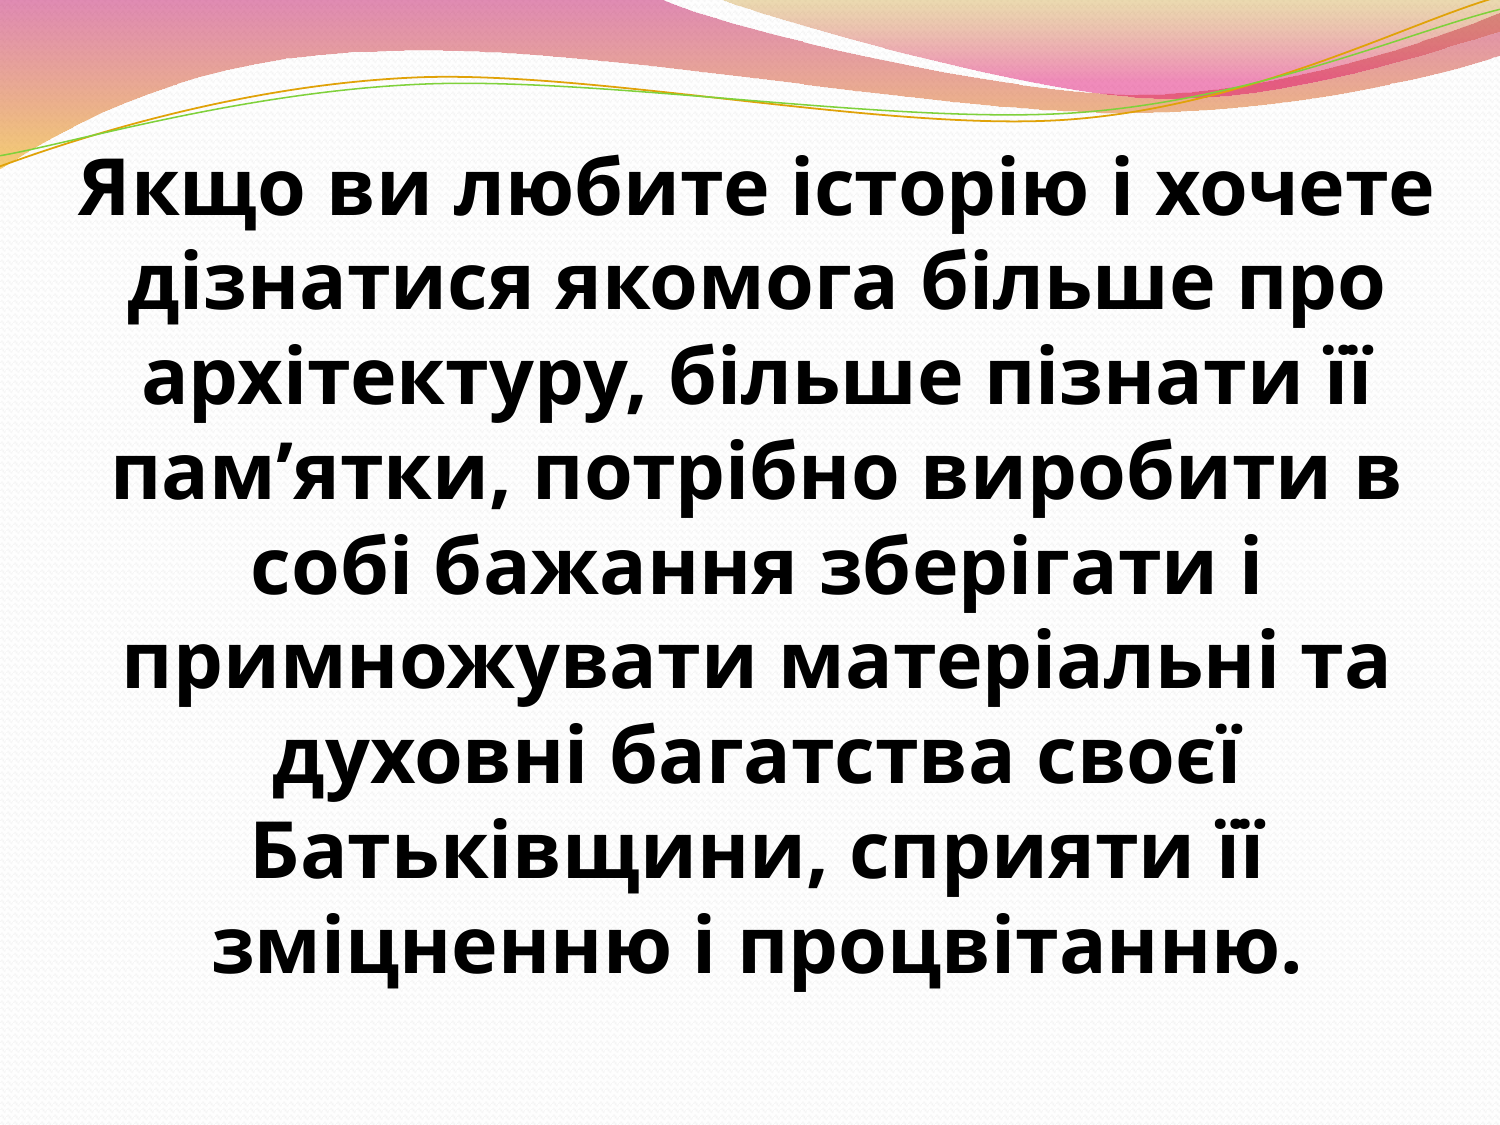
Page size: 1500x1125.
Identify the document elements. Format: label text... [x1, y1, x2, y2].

list Якщо ви любите історію і хочете дізнатися якомога більше про архітектуру, більше пізнати її пам’ятки, потрібно виробити в собі бажання зберігати і примножувати матеріальні та духовні багатства своєї Батьківщини, сприяти її зміцненню і процвітанню. [23, 128, 1454, 1090]
